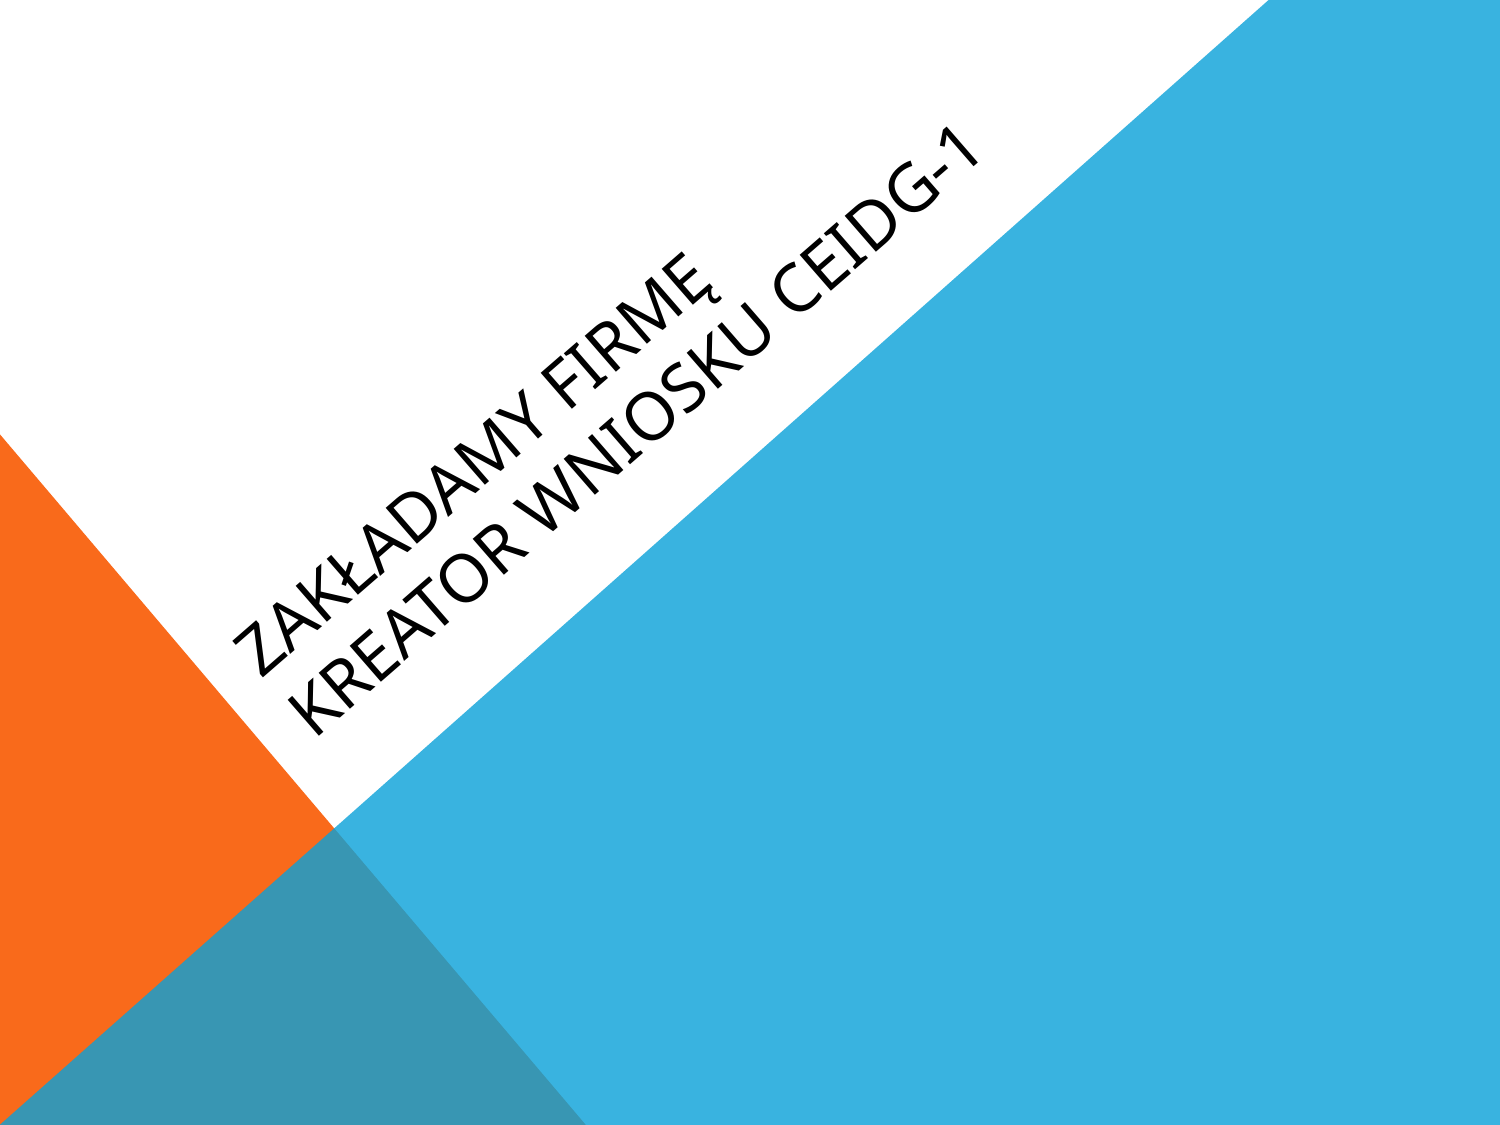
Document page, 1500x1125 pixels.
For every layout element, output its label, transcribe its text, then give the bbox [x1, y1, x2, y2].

title ZAKŁADAMY FIRMĘ KREATOR WNIOSKU CEIDG-1 [182, 4, 1012, 762]
